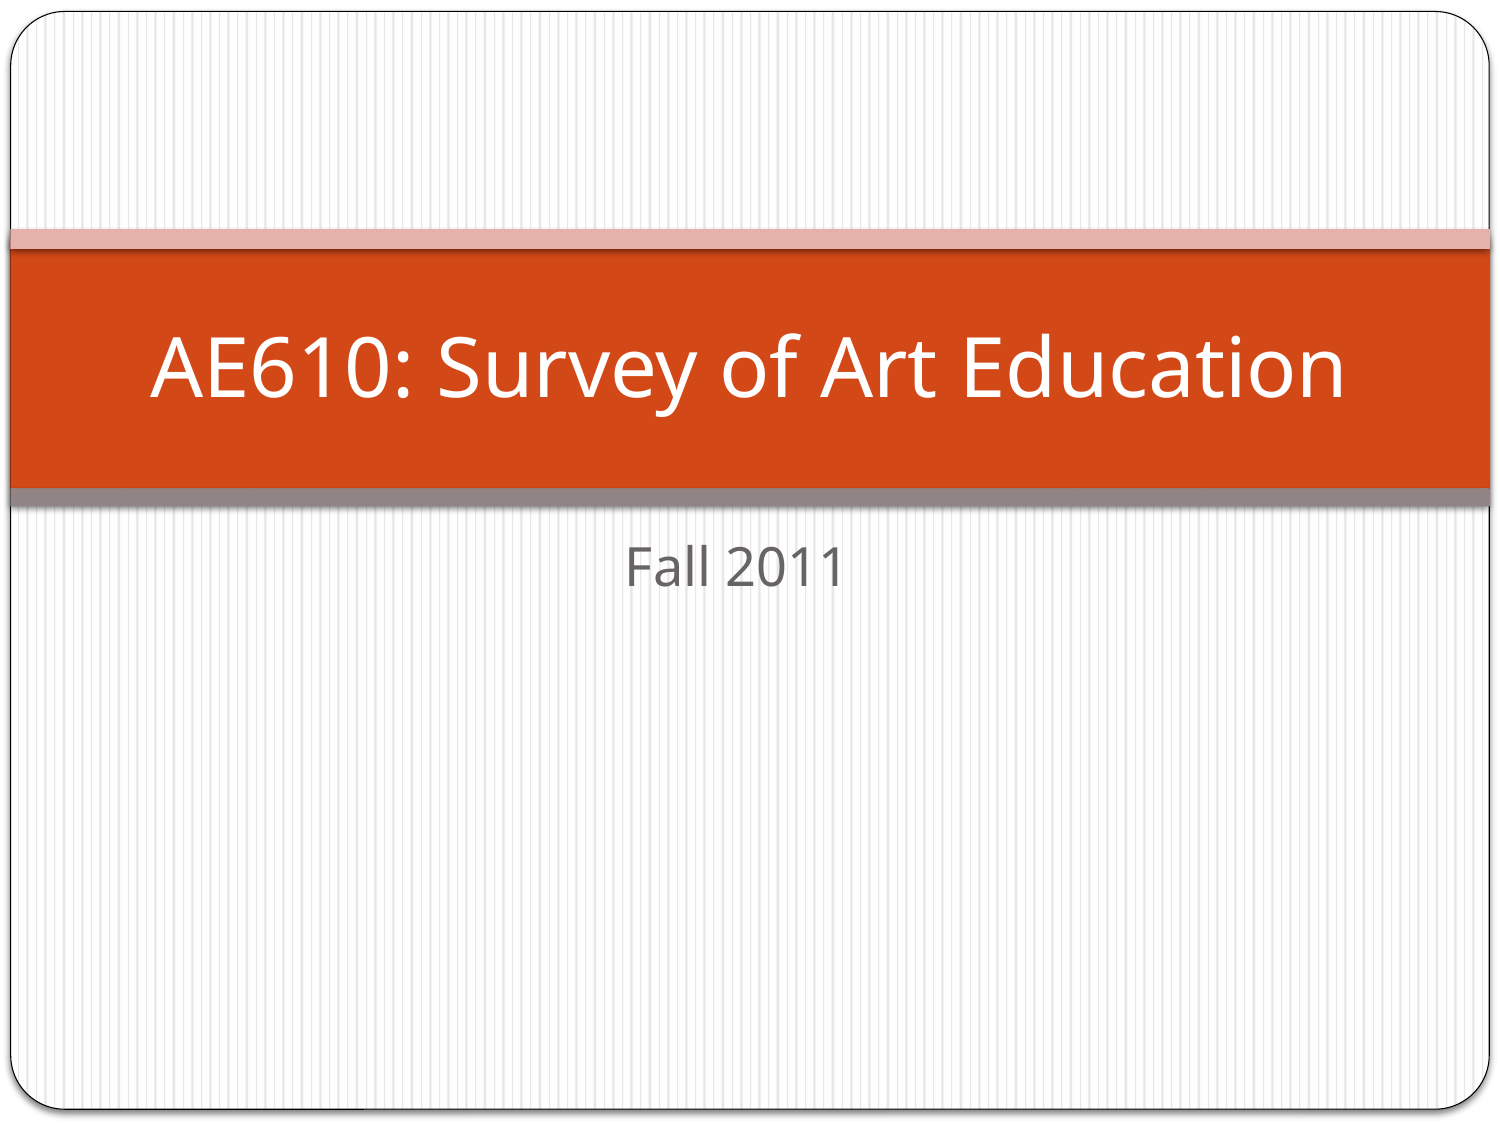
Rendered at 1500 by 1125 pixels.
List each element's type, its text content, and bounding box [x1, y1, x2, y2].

title AE610: Survey of Art Education [75, 247, 1425, 489]
subtitle Fall 2011 [212, 525, 1263, 788]
